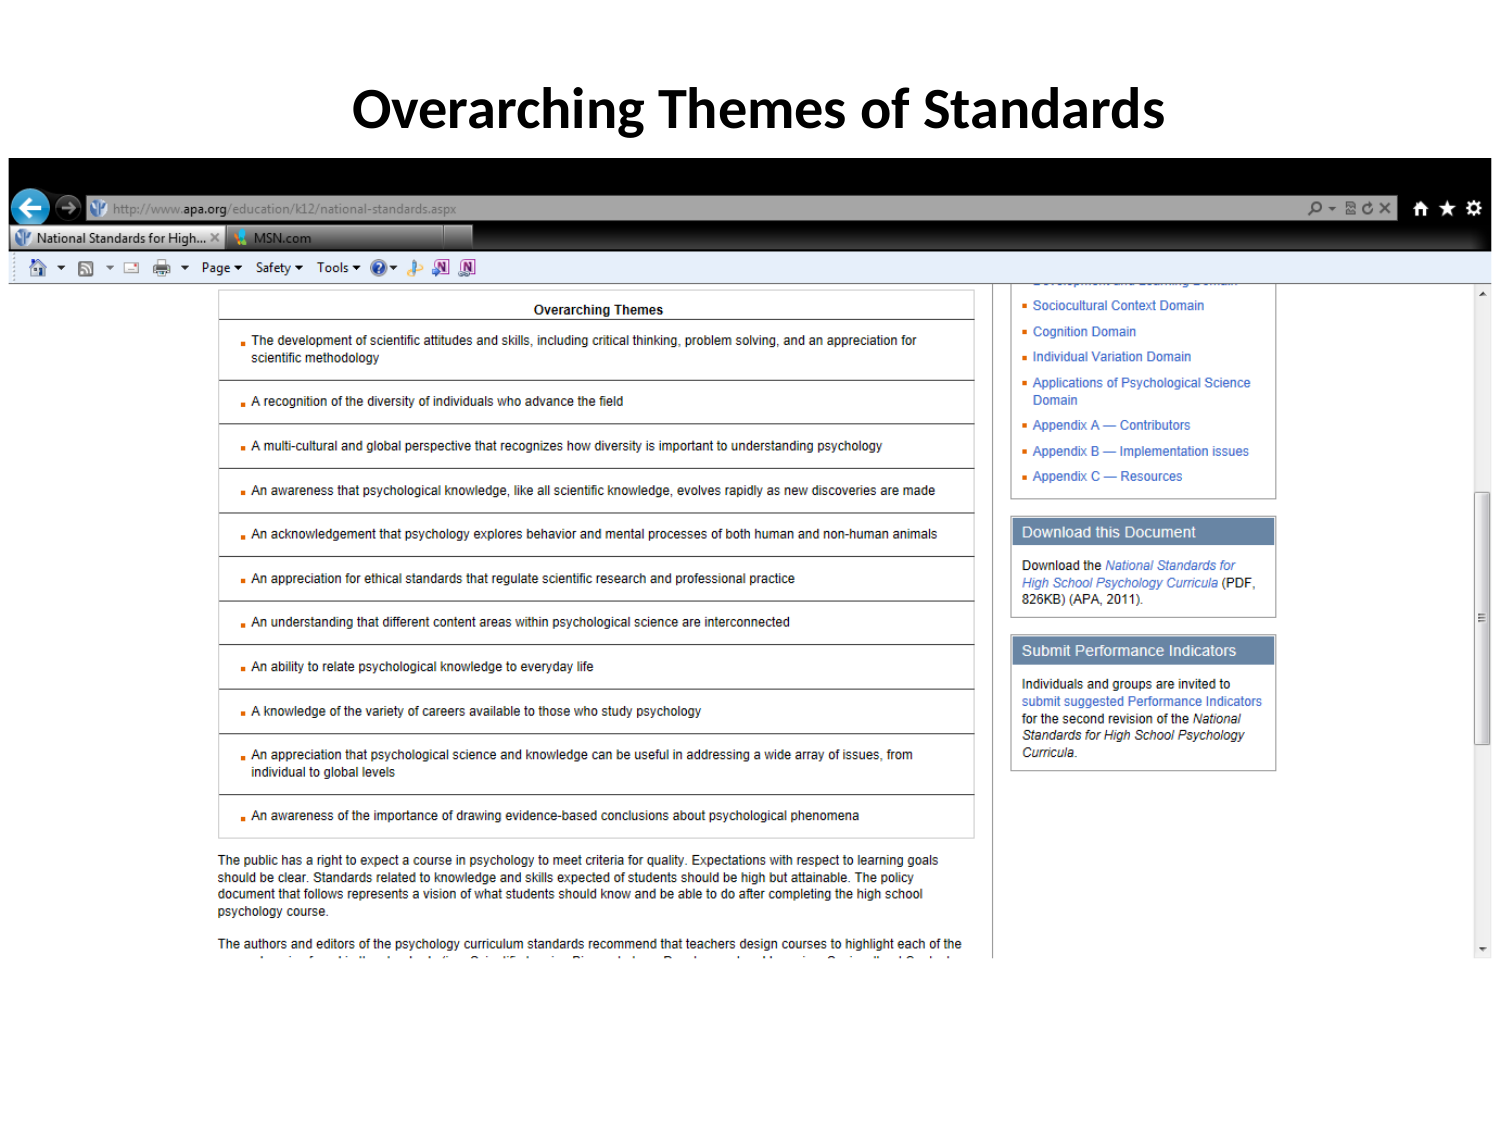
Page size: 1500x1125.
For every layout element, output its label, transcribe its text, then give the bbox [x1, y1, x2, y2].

picture [0, 158, 1500, 967]
text_box Overarching Themes of Standards [337, 62, 1236, 148]
